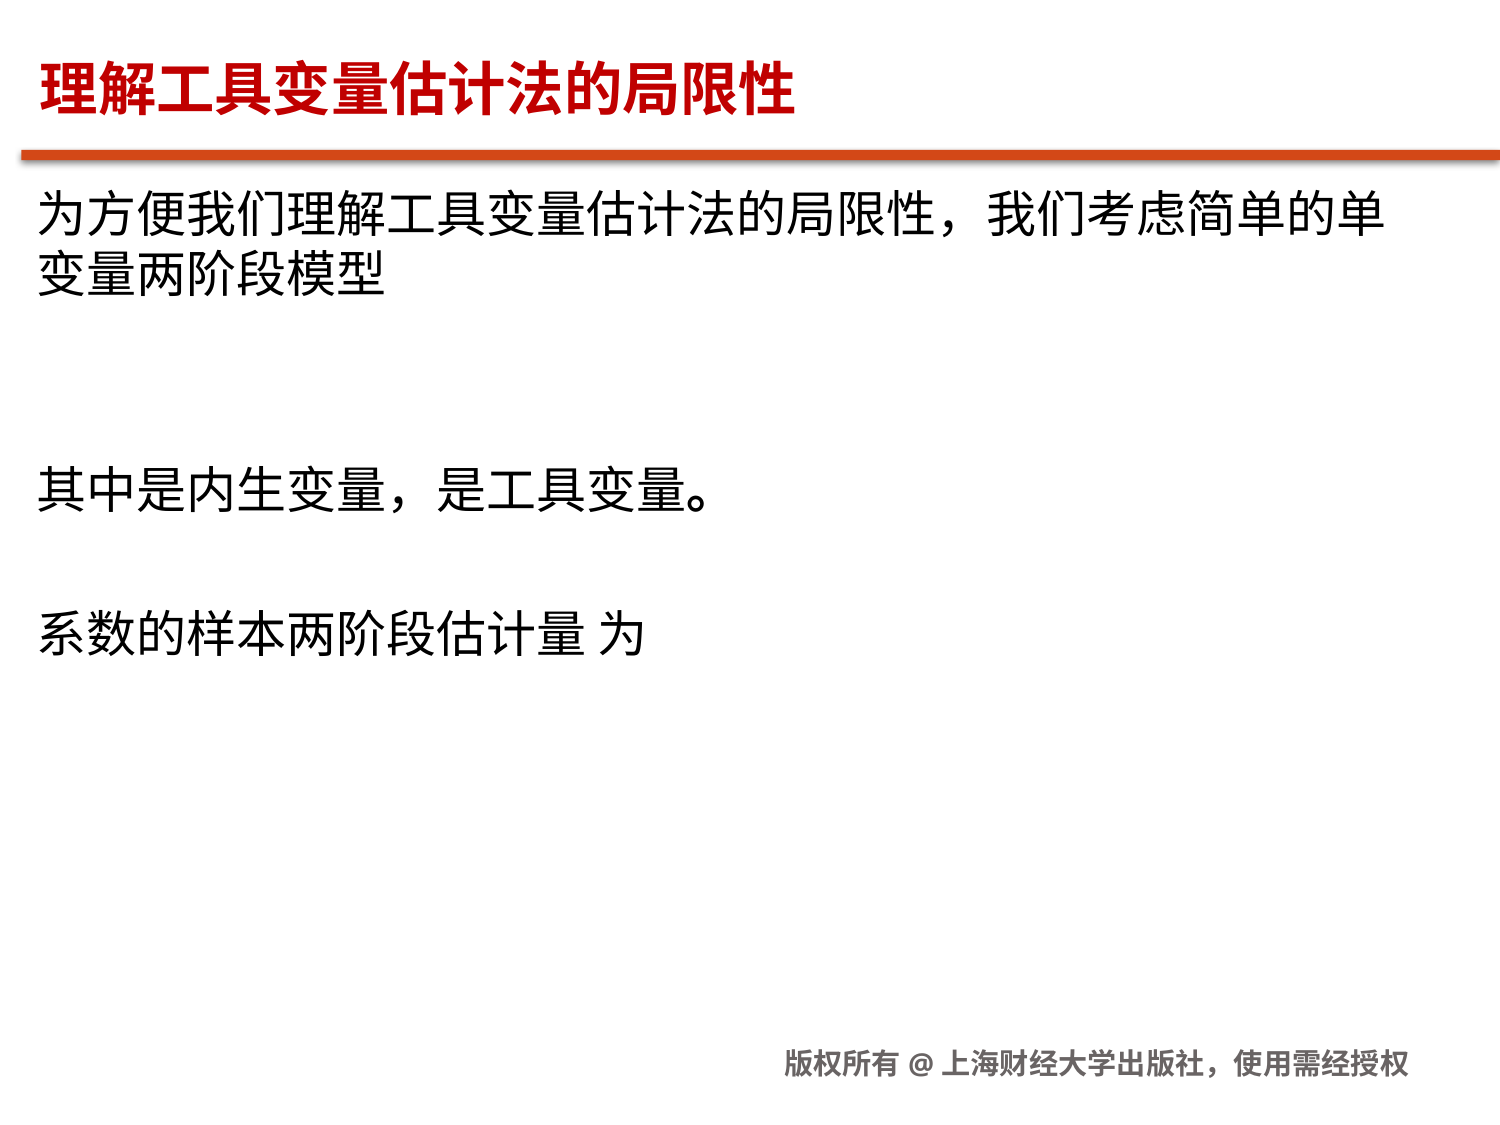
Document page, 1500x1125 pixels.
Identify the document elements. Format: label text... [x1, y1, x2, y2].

title 理解工具变量估计法的局限性 [24, 50, 1450, 138]
footer 版权所有@上海财经大学出版社，使用需经授权 [690, 1025, 1500, 1100]
